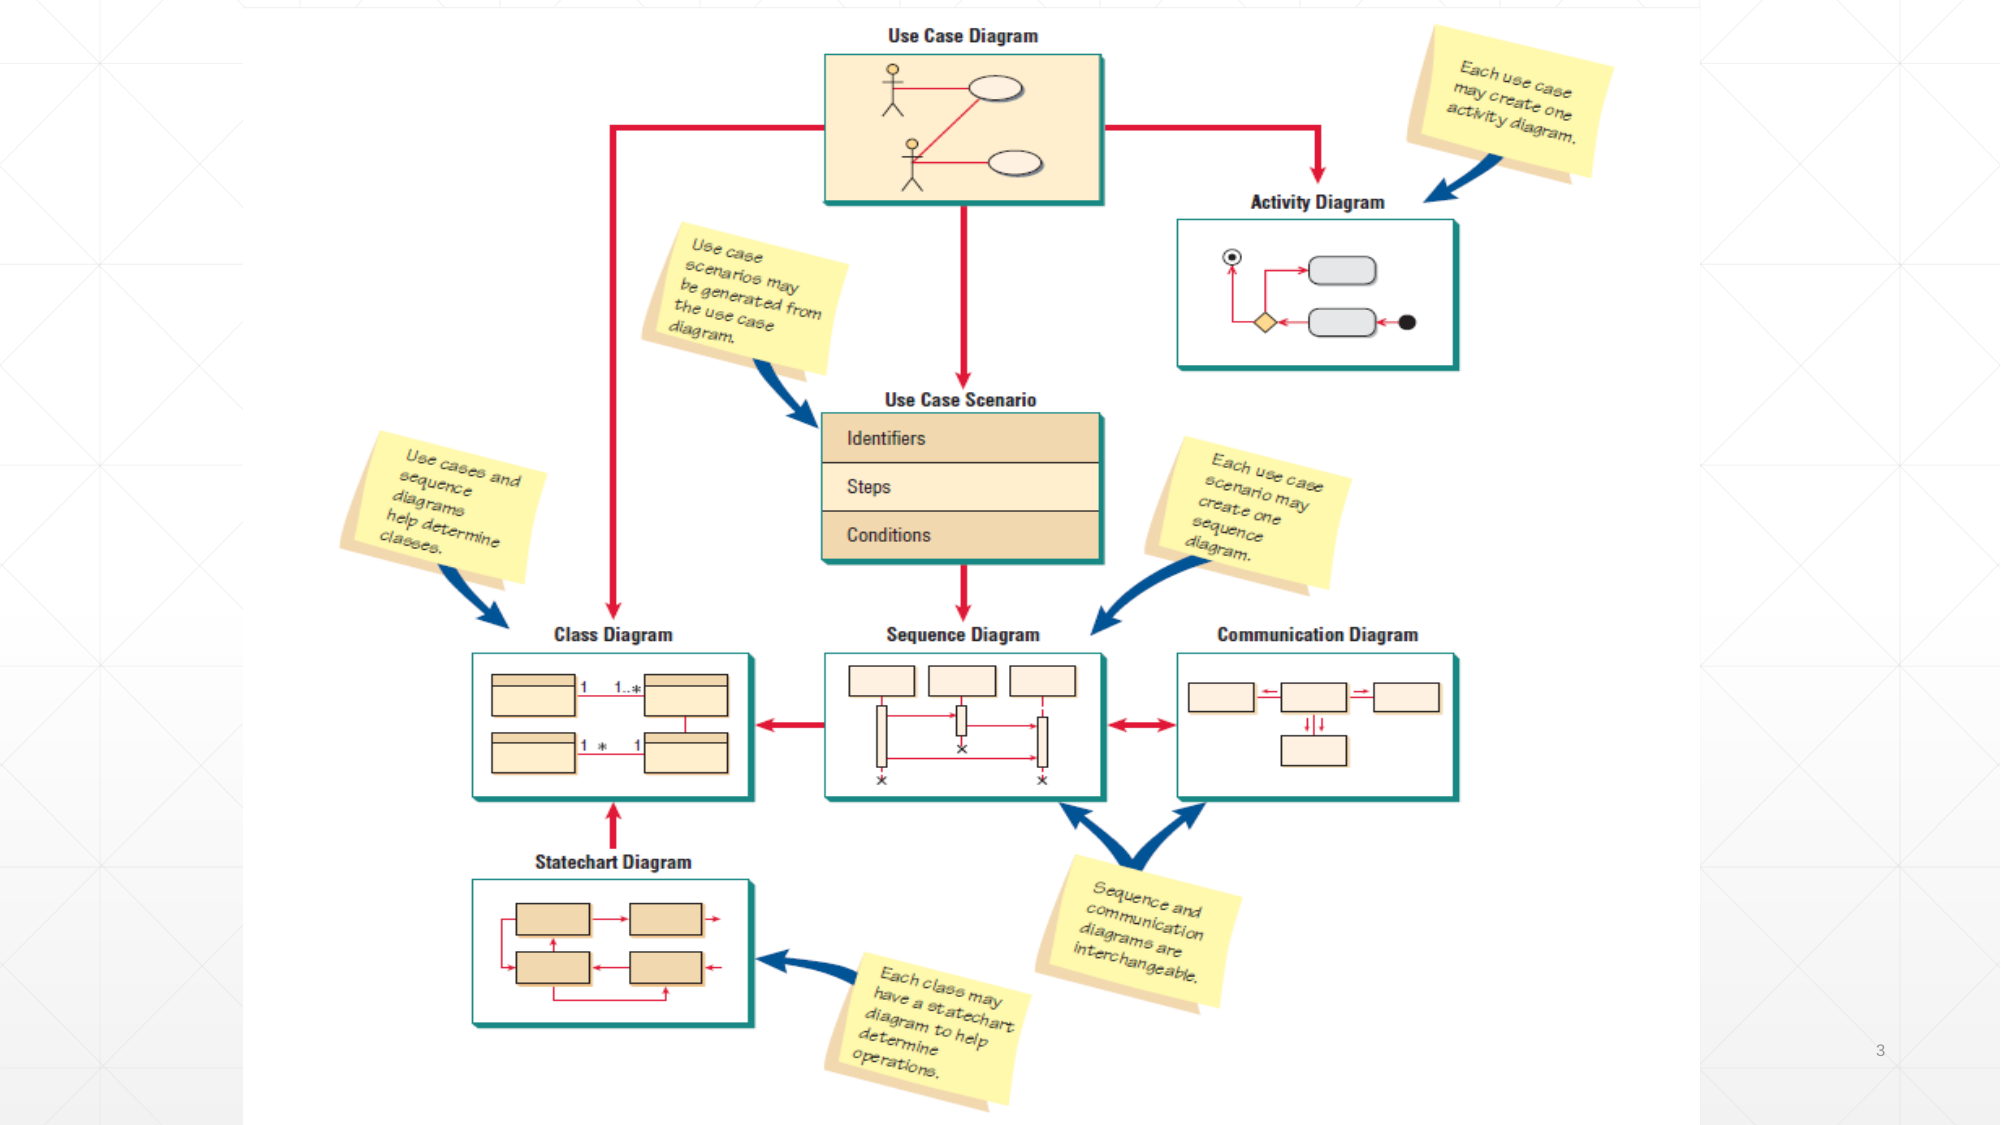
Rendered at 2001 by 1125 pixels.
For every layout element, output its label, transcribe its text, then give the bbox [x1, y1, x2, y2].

slide_number 3 [1749, 1031, 1901, 1069]
picture [243, 7, 1700, 1125]
